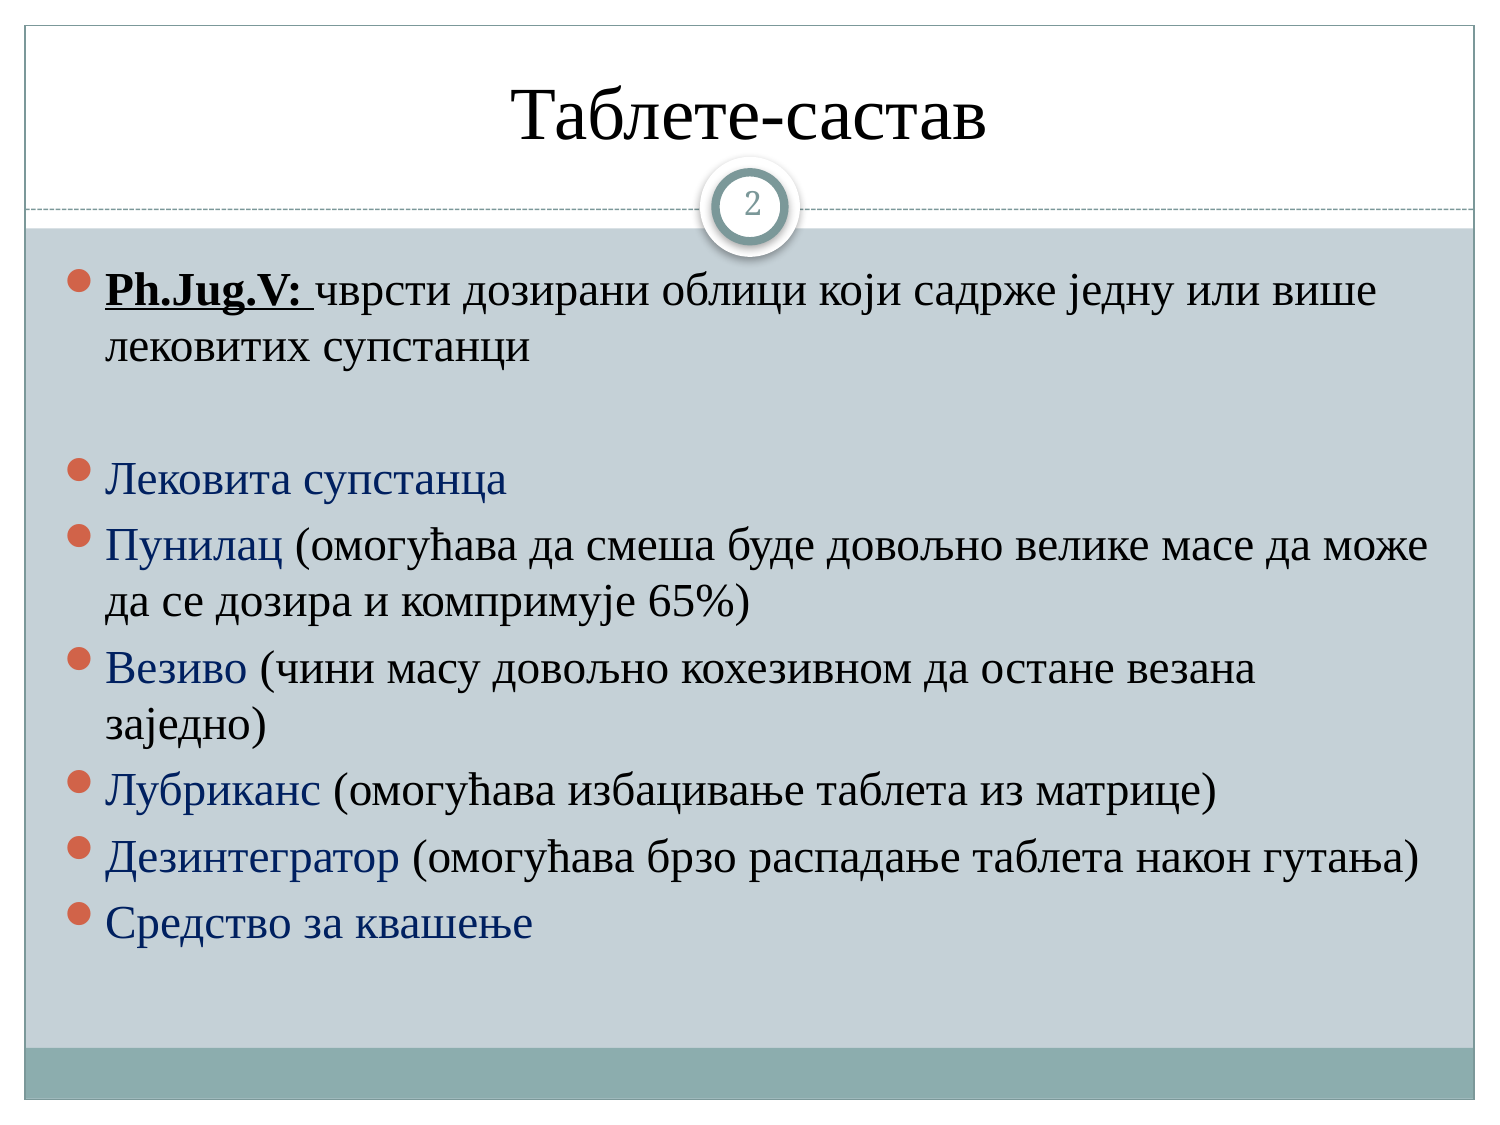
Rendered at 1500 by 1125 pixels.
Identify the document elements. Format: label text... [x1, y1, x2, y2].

list Ph.Jug.V: чврсти дозирани облици који садрже једну или више лековитих супстанци Лековита супстанца Пунилац (омогућава да смеша буде довољно велике масе да може да се дозира и компримује 65%) Везиво (чини масу довољно кохезивном да остане везана заједно) Лубриканс (омогућава избацивање таблета из матрице) Дезинтегратор (омогућава брзо распадање таблета након гутања) Средство за квашење [49, 250, 1445, 1001]
slide_number 2 [715, 168, 791, 241]
title Таблете-састав [49, 37, 1450, 162]
